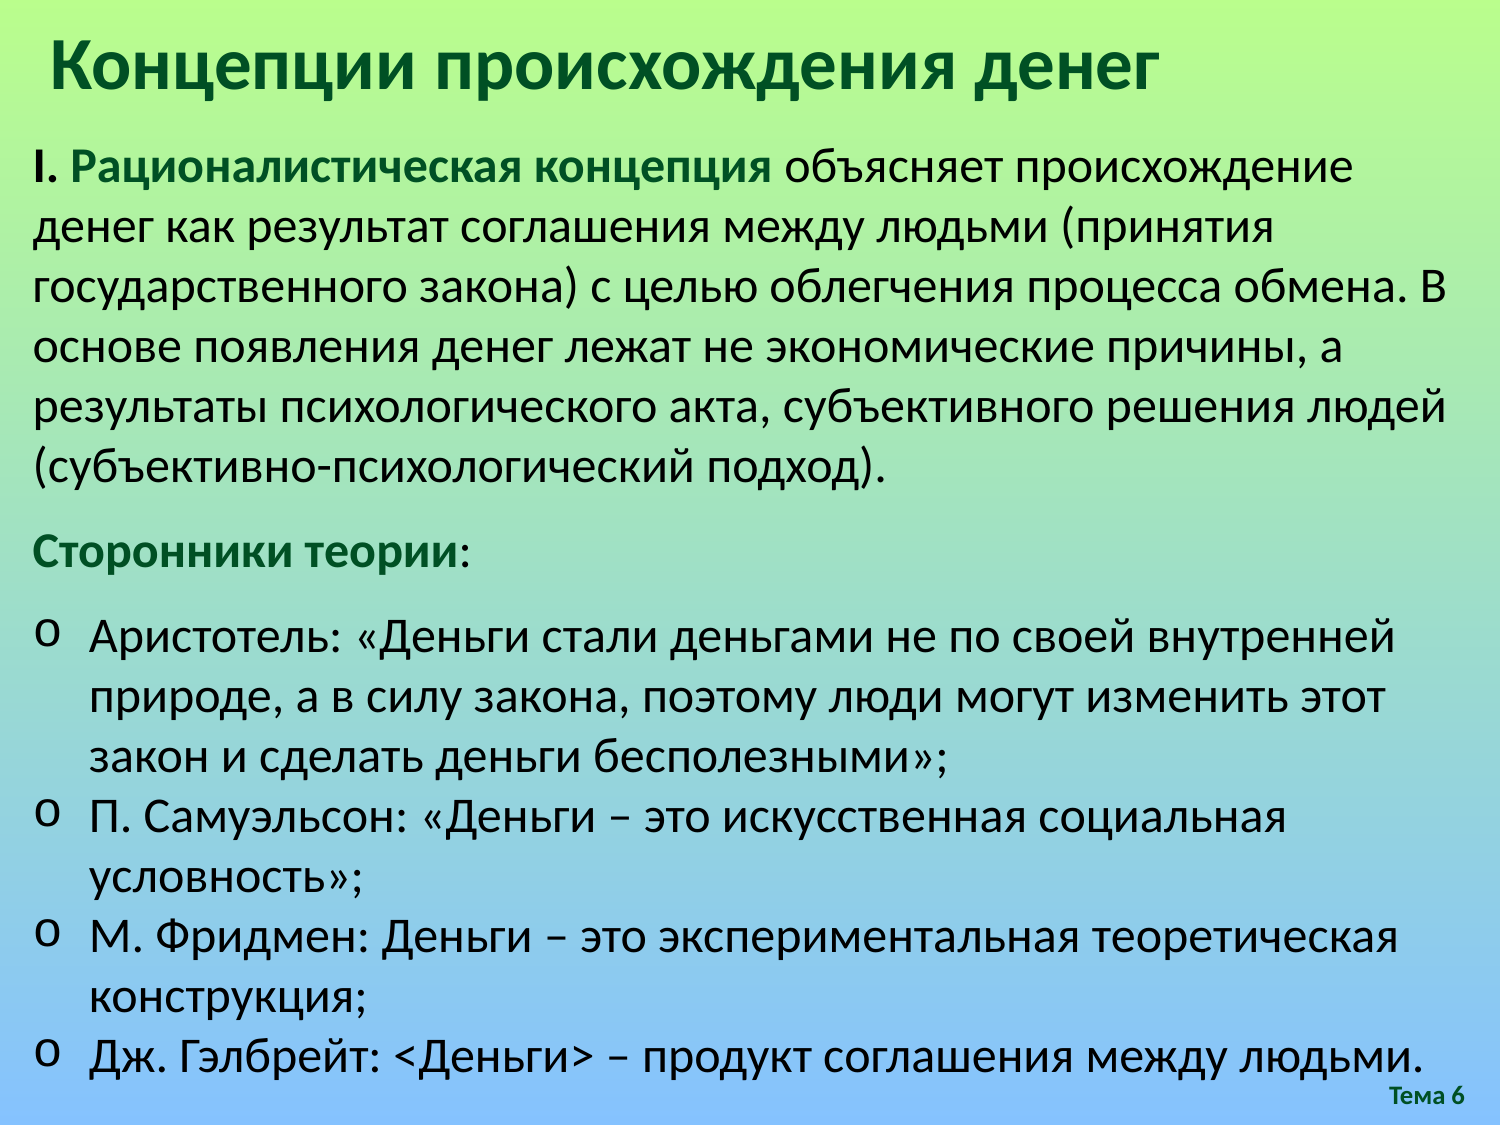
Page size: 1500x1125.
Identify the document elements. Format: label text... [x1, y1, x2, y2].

list I. Рационалистическая концепция объясняет происхождение денег как результат соглашения между людьми (принятия государственного закона) с целью облегчения процесса обмена. В основе появления денег лежат не экономические причины, а результаты психологического акта, субъективного решения людей (субъективно-психологический подход). Сторонники теории: Аристотель: «Деньги стали деньгами не по своей внутренней природе, а в силу закона, поэтому люди могут изменить этот закон и сделать деньги бесполезными»; П. Самуэльсон: «Деньги – это искусственная социальная условность»; М. Фридмен: Деньги – это экспериментальная теоретическая конструкция; Дж. Гэлбрейт: <Деньги> – продукт соглашения между людьми. [17, 125, 1483, 1106]
title Концепции происхождения денег [35, 7, 1353, 125]
text_box Тема 6 [1374, 1070, 1495, 1118]
